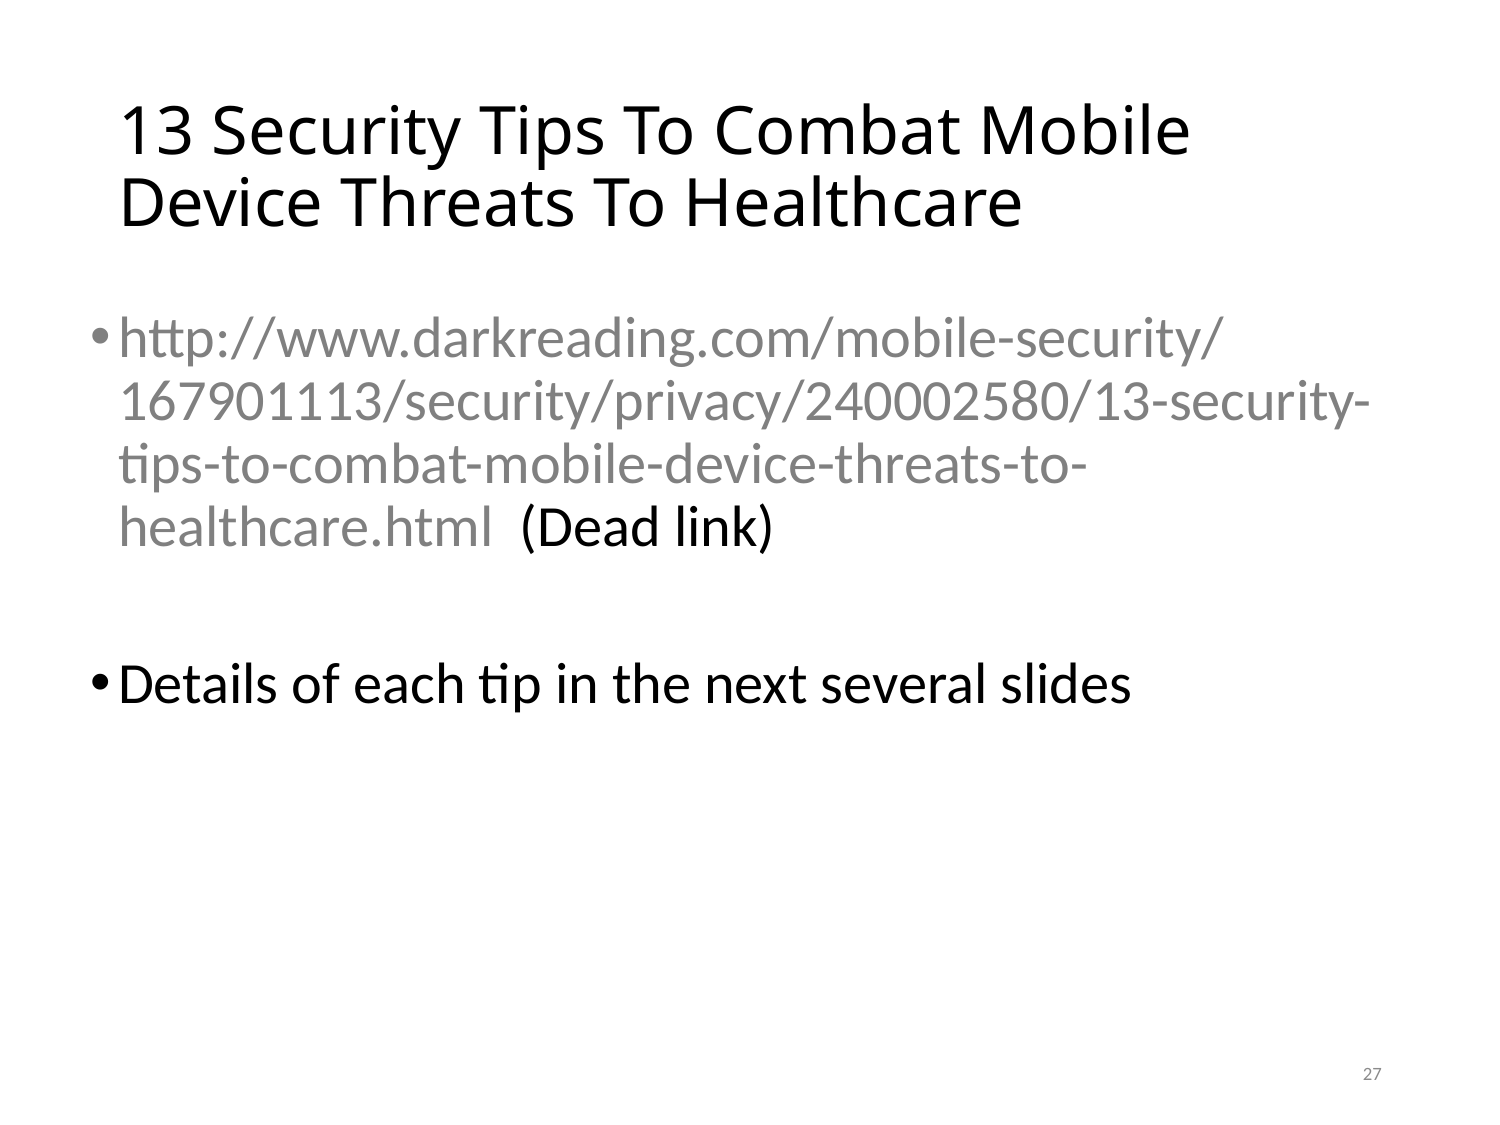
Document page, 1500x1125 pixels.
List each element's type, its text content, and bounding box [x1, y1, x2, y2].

title 13 Security Tips To Combat Mobile Device Threats To Healthcare [103, 59, 1397, 278]
slide_number 27 [1059, 1042, 1397, 1103]
list http://www.darkreading.com/mobile-security/167901113/security/privacy/240002580/13-security-tips-to-combat-mobile-device-threats-to-healthcare.html (Dead link) Details of each tip in the next several slides [75, 299, 1425, 1005]
